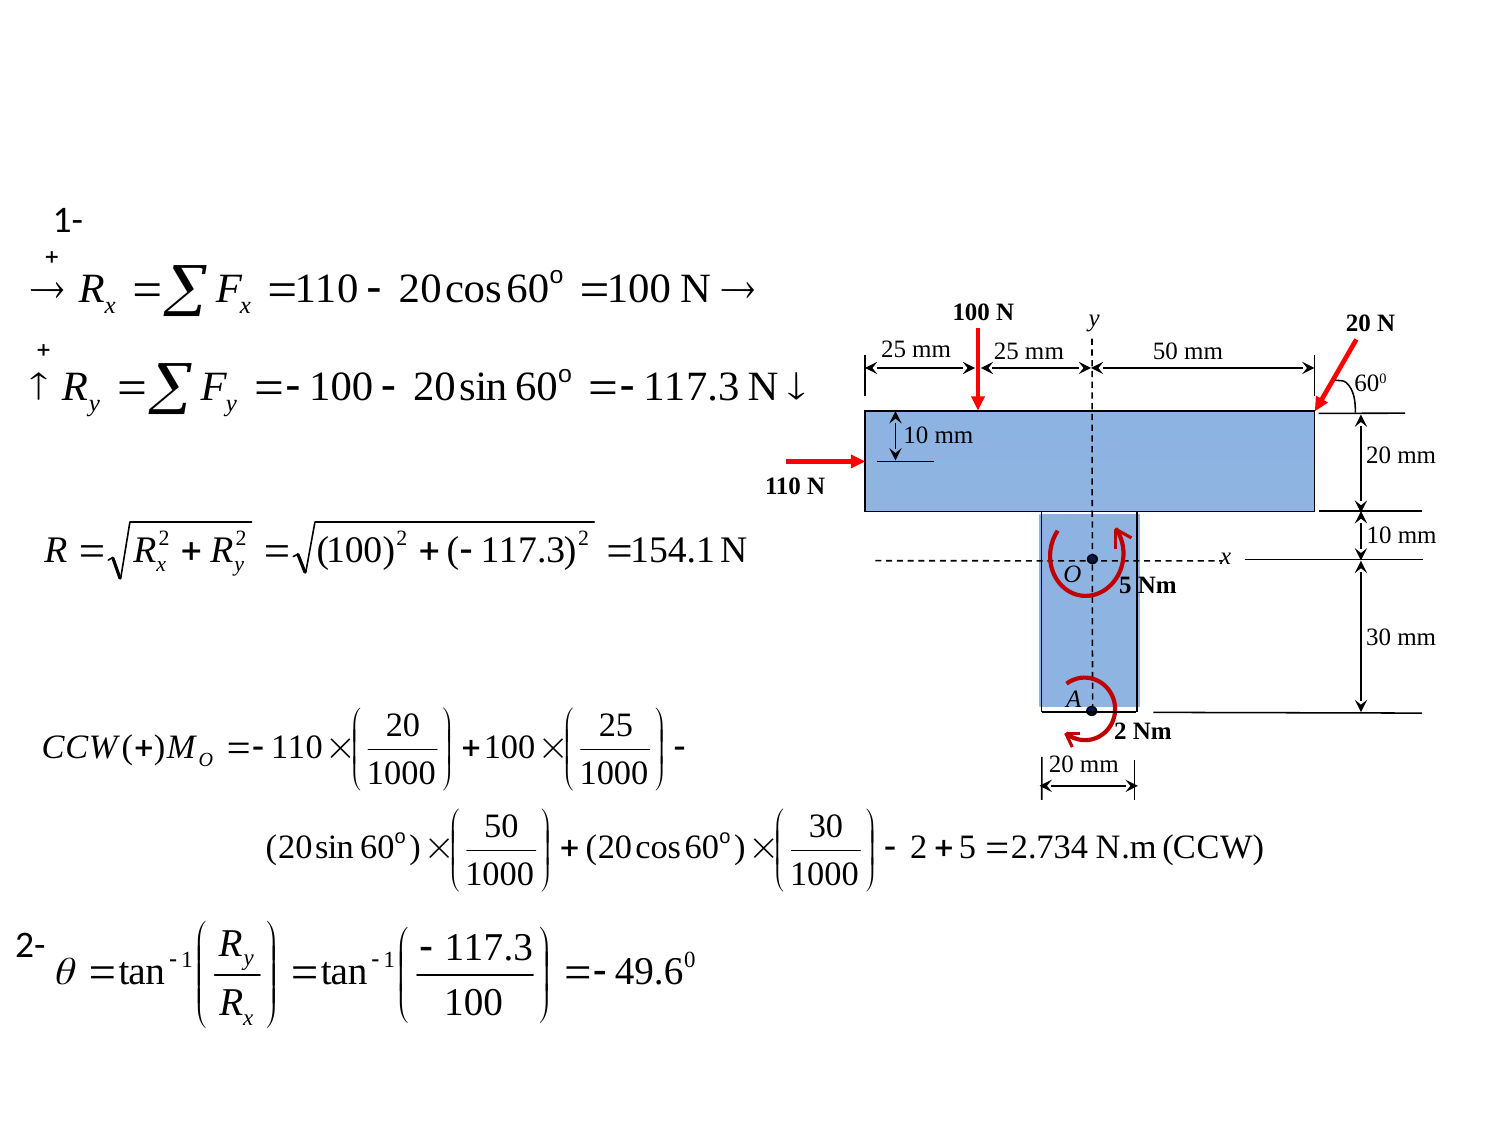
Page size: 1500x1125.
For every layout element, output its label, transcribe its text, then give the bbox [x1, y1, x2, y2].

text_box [37, 699, 1279, 901]
text_box 1- [37, 187, 99, 235]
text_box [24, 237, 823, 426]
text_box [49, 912, 717, 1038]
text_box 2- [0, 912, 47, 973]
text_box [37, 512, 744, 588]
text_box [749, 287, 1463, 801]
